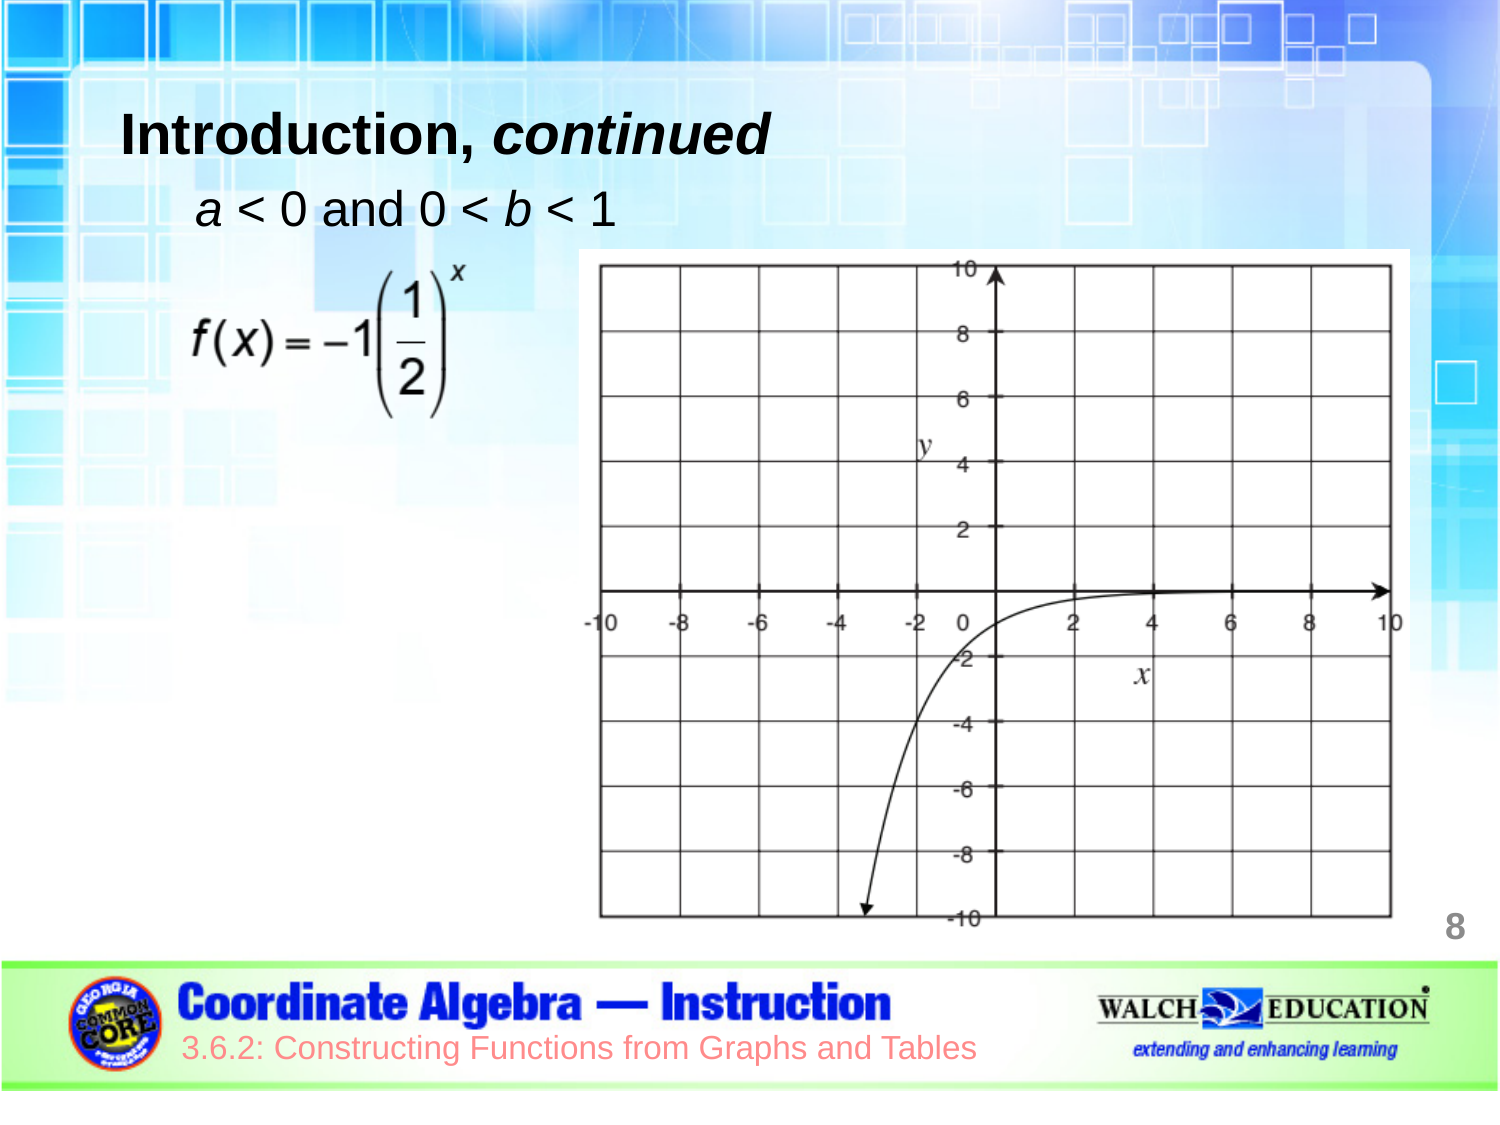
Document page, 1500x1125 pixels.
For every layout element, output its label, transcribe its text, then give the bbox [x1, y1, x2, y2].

subtitle Introduction, continued a < 0 and 0 < b < 1 [105, 88, 1411, 909]
picture [1, 0, 1500, 1091]
footer 3.6.2: Constructing Functions from Graphs and Tables [166, 1024, 1080, 1069]
slide_number 8 [1361, 901, 1481, 949]
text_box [189, 249, 468, 419]
